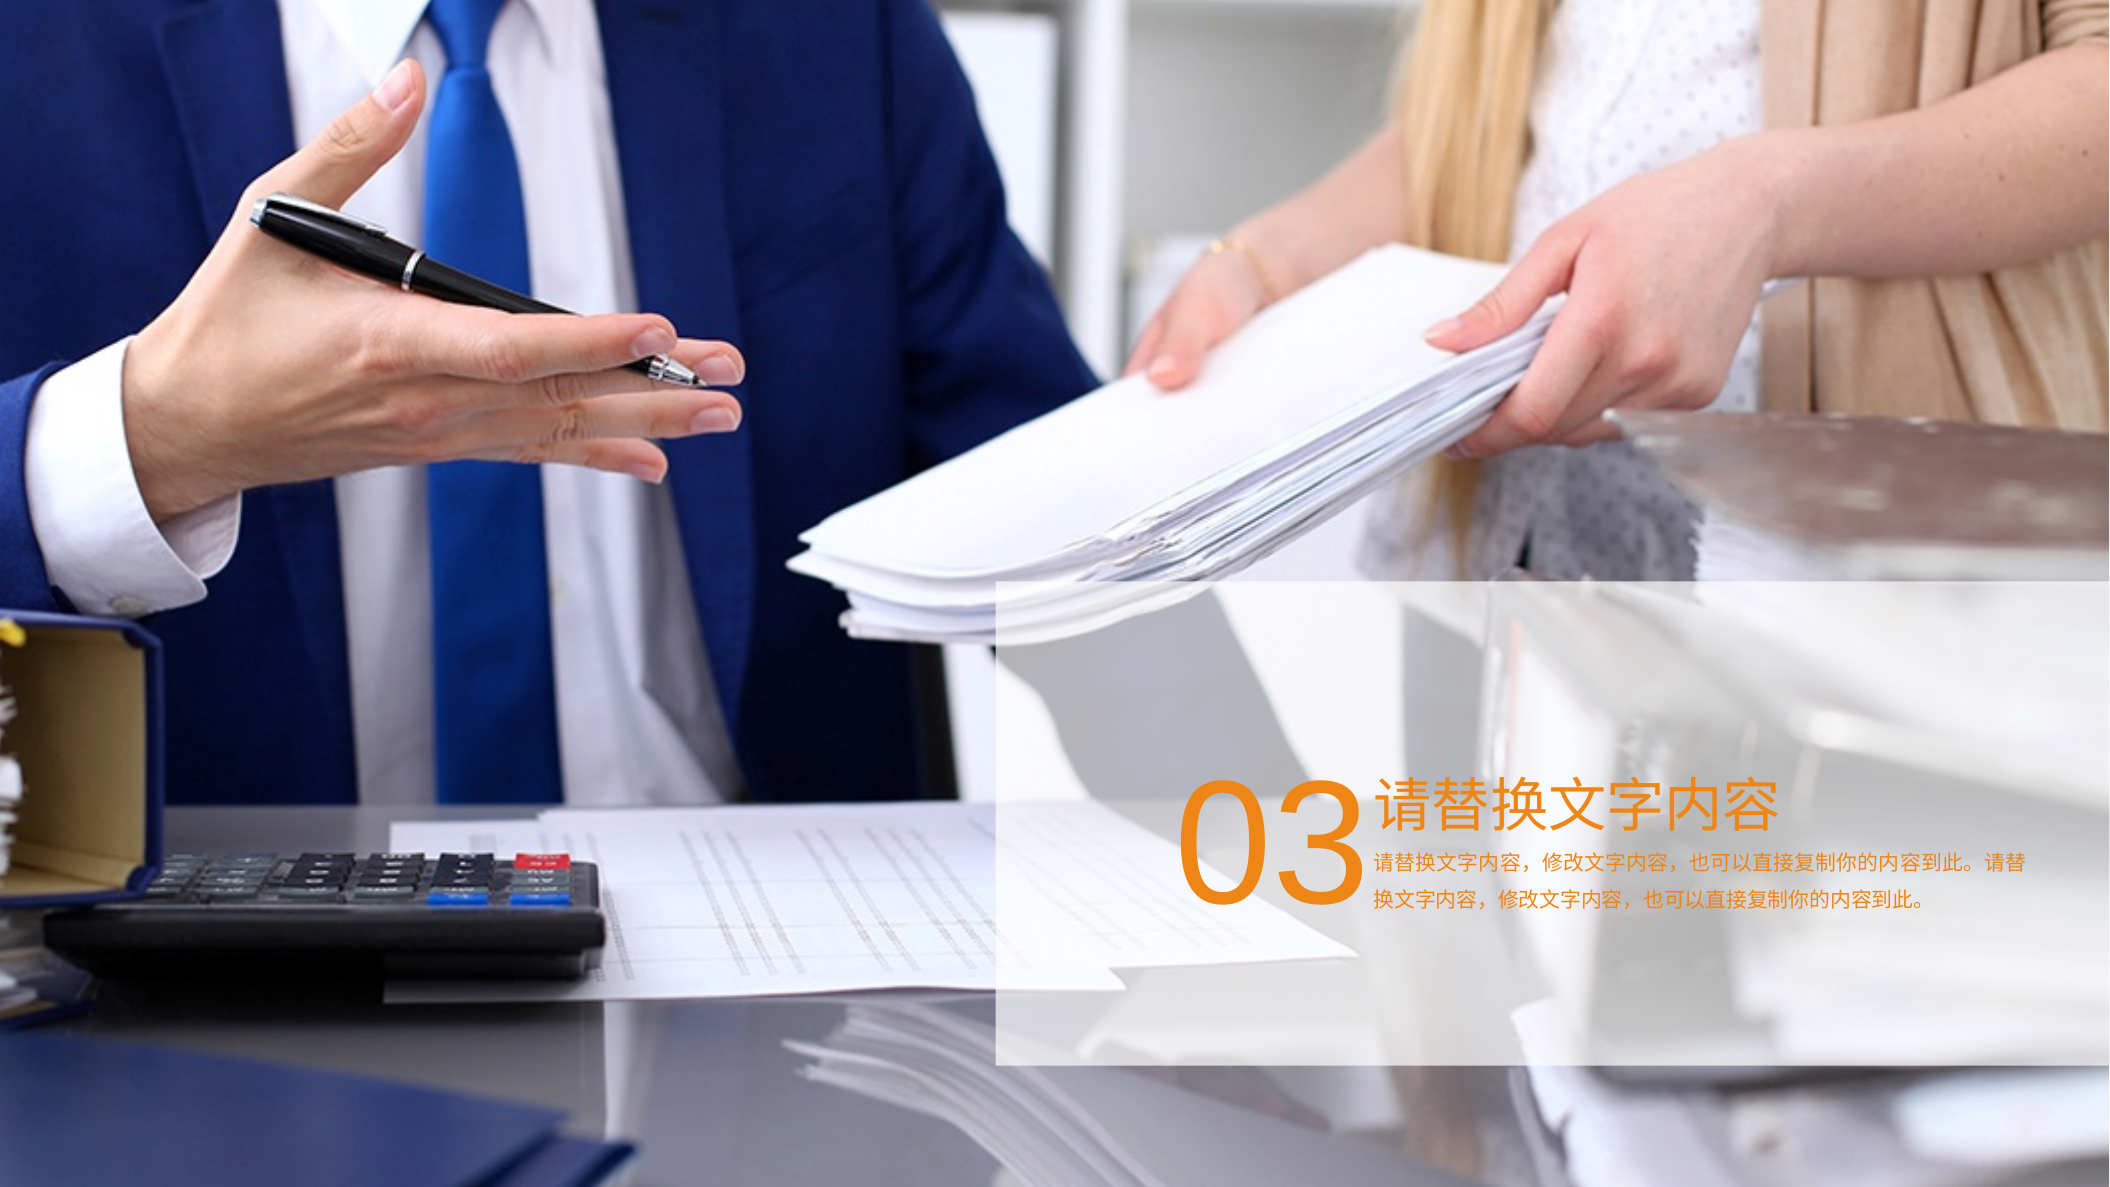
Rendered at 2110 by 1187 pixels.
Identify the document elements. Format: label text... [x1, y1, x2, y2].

text_box 请替换文字内容 [1373, 746, 1842, 837]
text_box 请替换文字内容，修改文字内容，也可以直接复制你的内容到此。请替换文字内容，修改文字内容，也可以直接复制你的内容到此。 [1373, 837, 2027, 912]
text_box 03 [1127, 720, 1417, 946]
text_box [0, 0, 2110, 1187]
text_box [995, 580, 2110, 1067]
